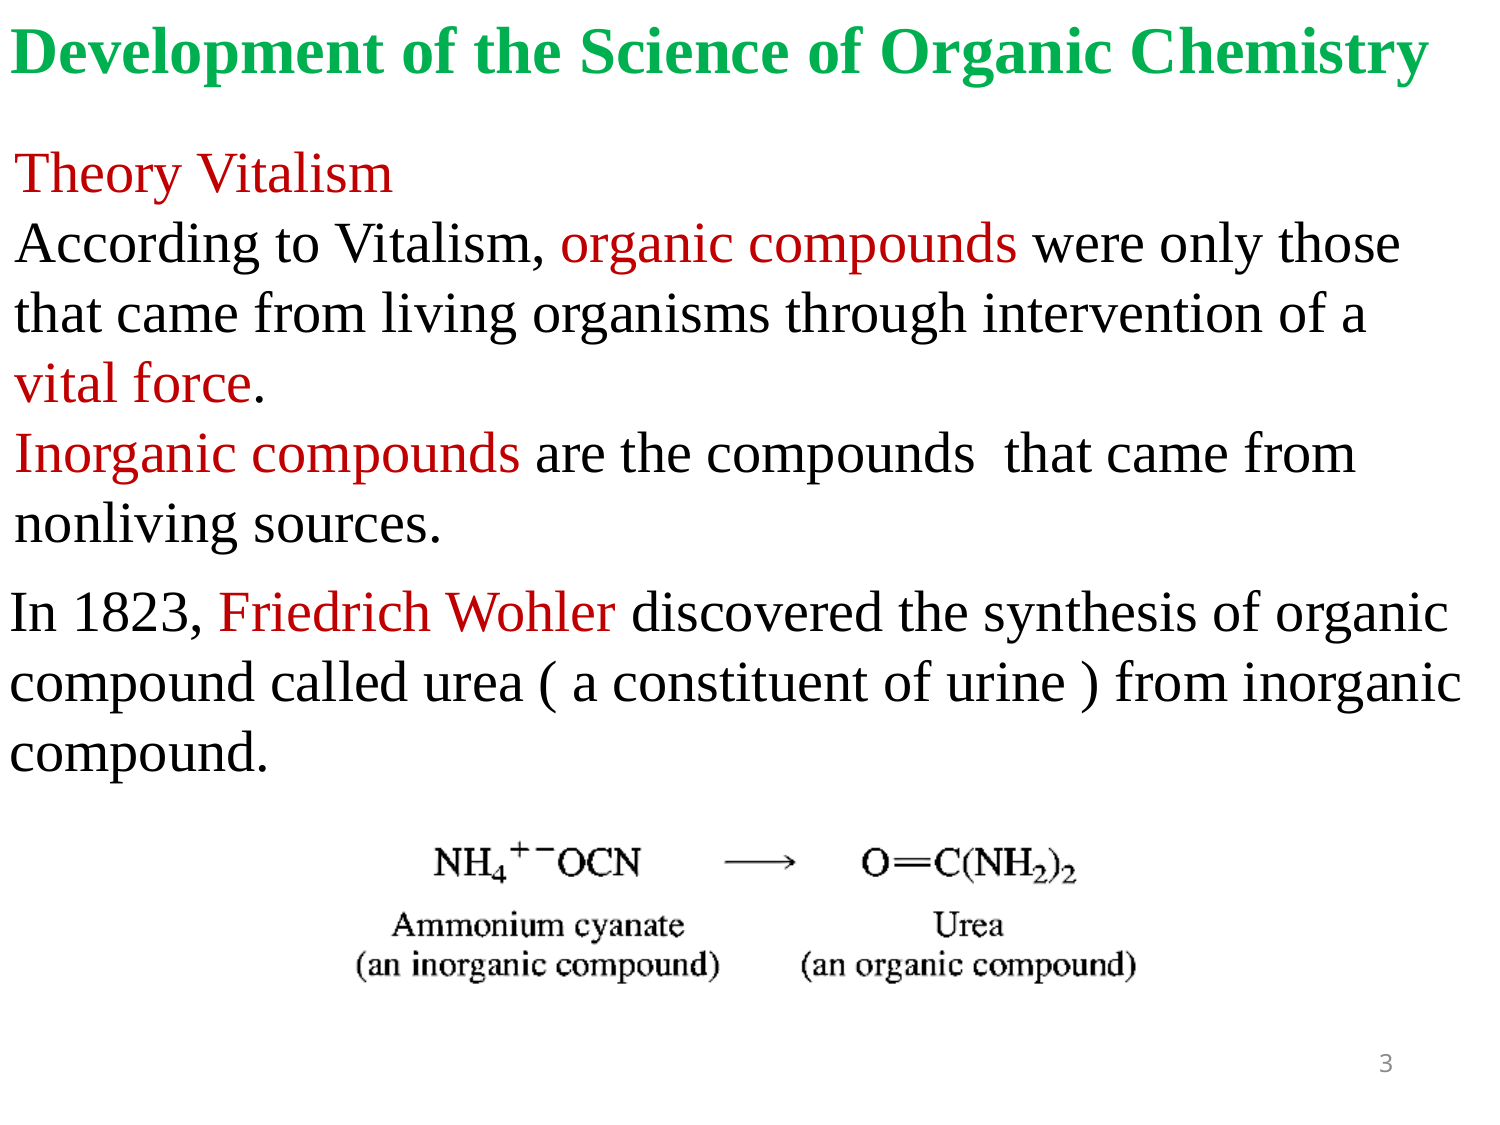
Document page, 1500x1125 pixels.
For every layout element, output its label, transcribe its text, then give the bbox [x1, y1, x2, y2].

picture [349, 822, 1151, 995]
text_box Theory Vitalism According to Vitalism, organic compounds were only those that came from living organisms through intervention of a vital force. Inorganic compounds are the compounds that came from nonliving sources. [0, 126, 1500, 632]
slide_number 3 [1364, 1035, 1500, 1095]
text_box Development of the Science of Organic Chemistry [0, 0, 1447, 95]
text_box In 1823, Friedrich Wohler discovered the synthesis of organic compound called urea ( a constituent of urine ) from inorganic compound. [0, 565, 1483, 791]
